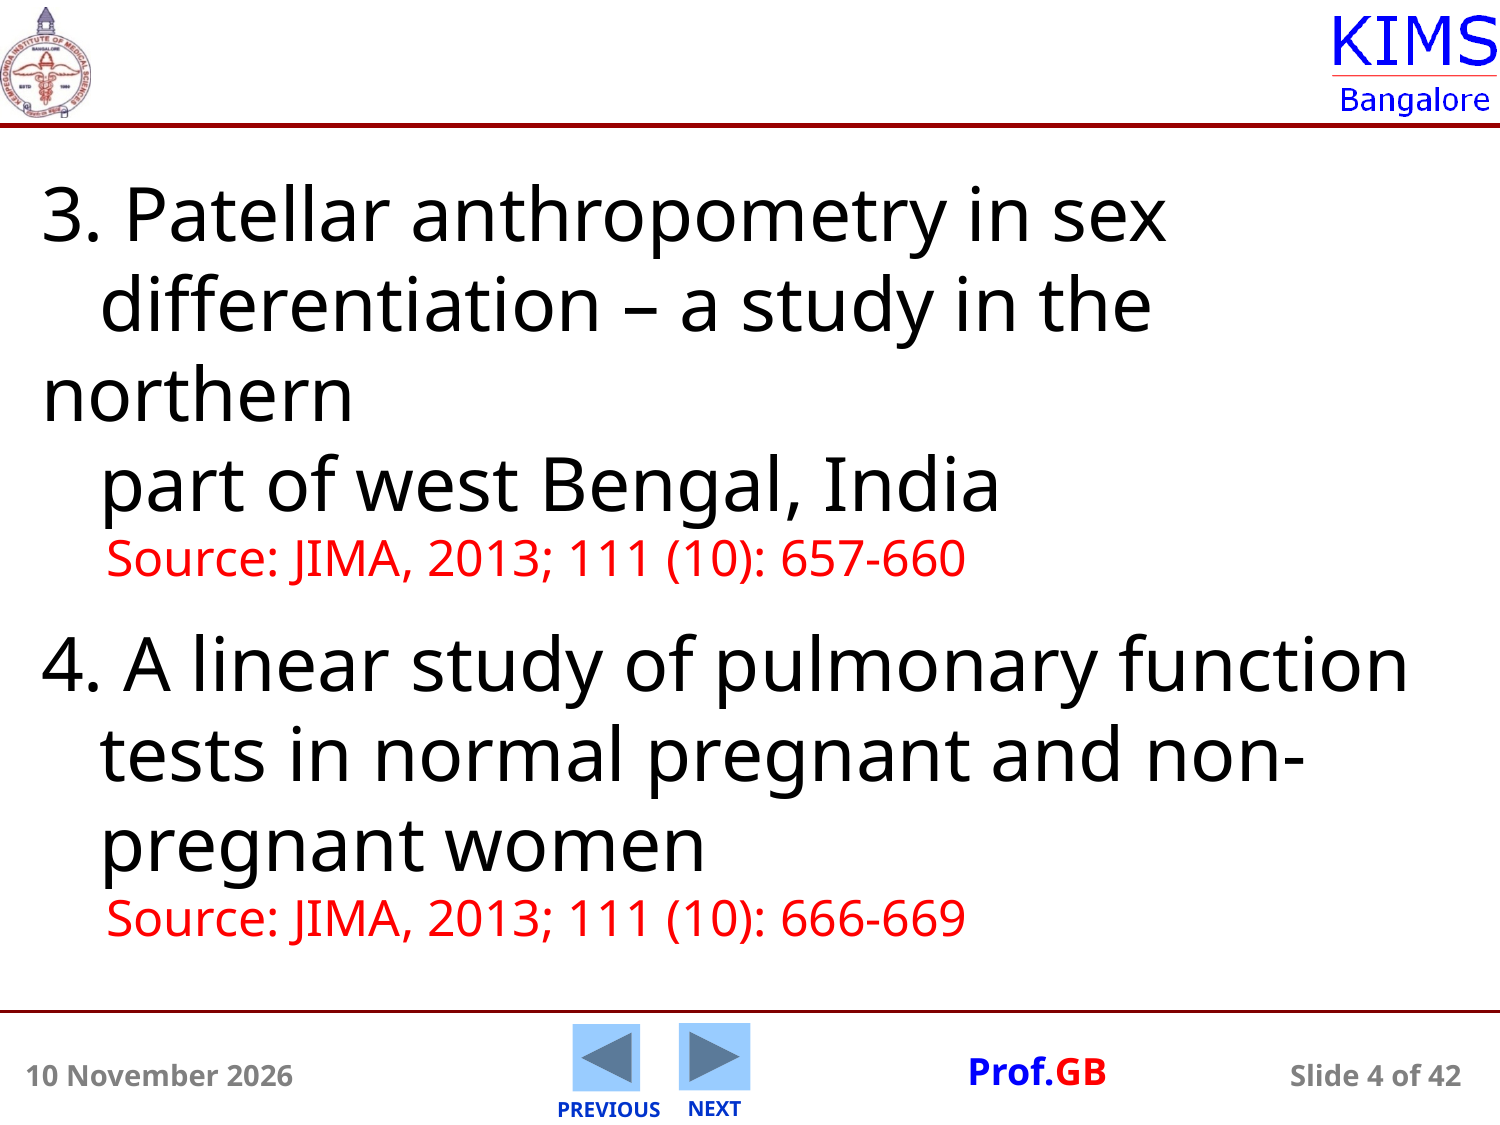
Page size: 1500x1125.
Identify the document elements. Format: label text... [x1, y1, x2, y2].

text_box 4. A linear study of pulmonary function tests in normal pregnant and non- pregnant women Source: JIMA, 2013; 111 (10): 666-669 [26, 608, 1452, 954]
picture [0, 7, 91, 118]
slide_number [10, 1051, 396, 1103]
text_box 3. Patellar anthropometry in sex differentiation – a study in the northern part of west Bengal, India Source: JIMA, 2013; 111 (10): 657-660 [26, 158, 1452, 594]
picture [1330, 12, 1500, 118]
